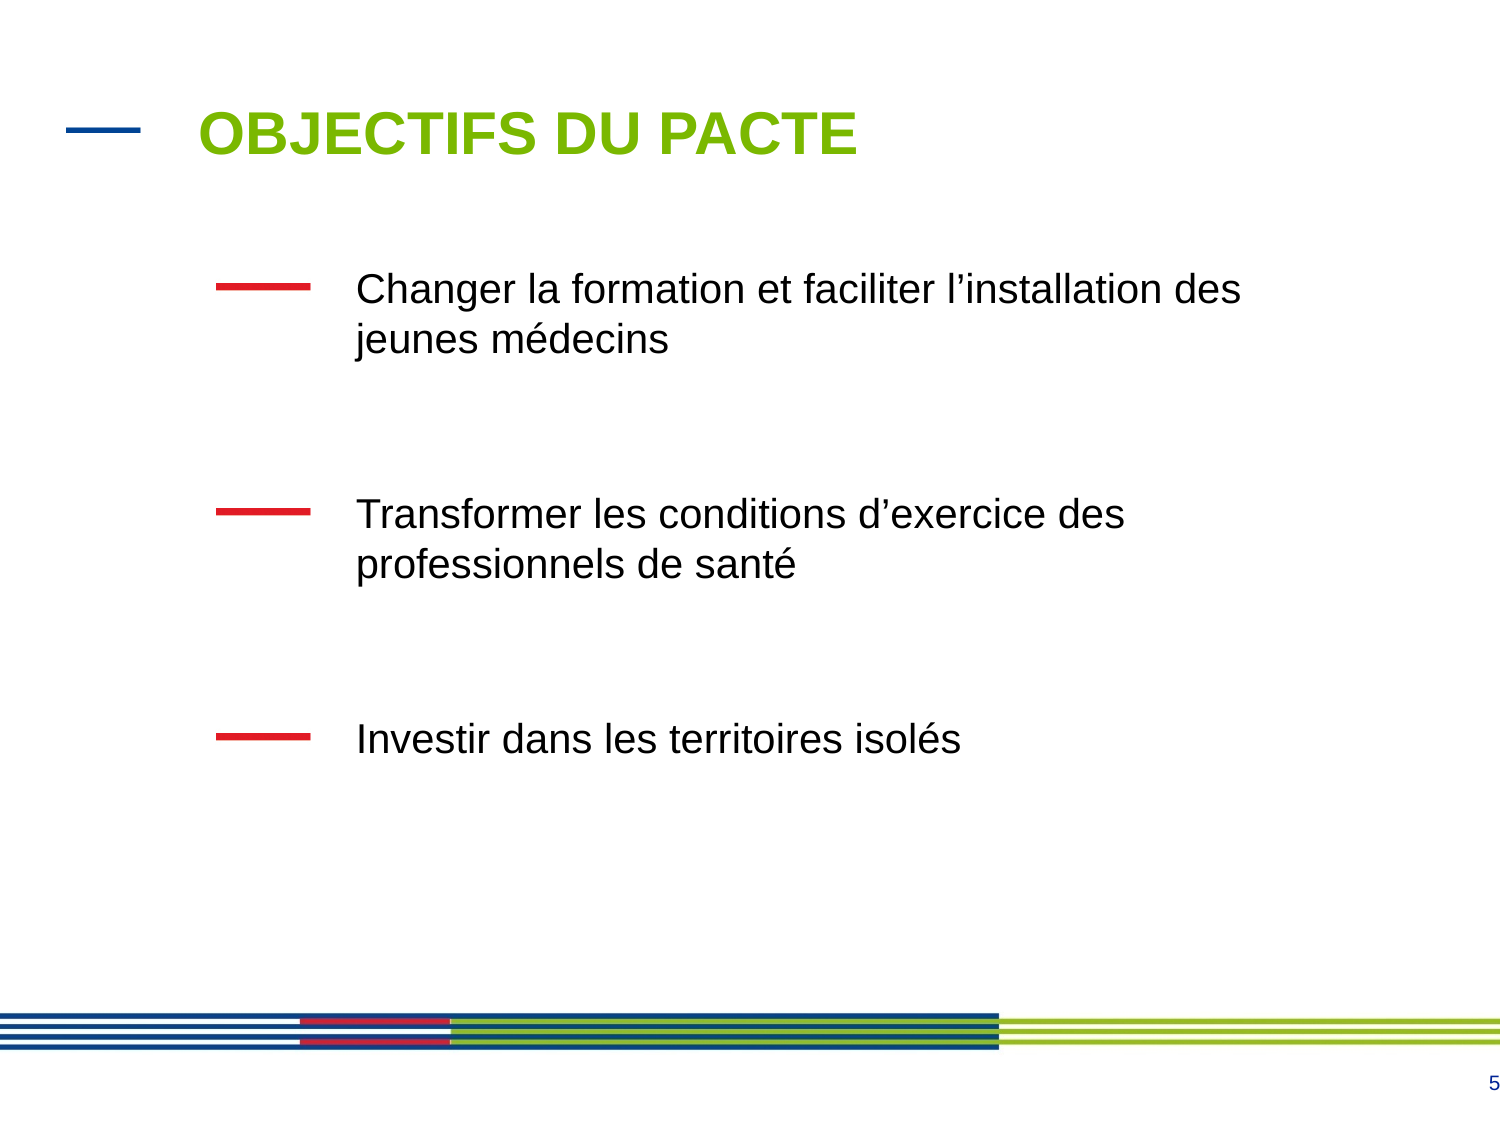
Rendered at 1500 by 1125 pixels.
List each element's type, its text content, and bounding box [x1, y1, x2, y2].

title OBJECTIFS DU PACTE [49, 35, 1388, 224]
picture [215, 503, 311, 520]
picture [65, 123, 141, 137]
picture [215, 278, 311, 295]
picture [215, 728, 311, 745]
picture [0, 999, 1500, 1063]
list Changer la formation et faciliter l’installation des jeunes médecins Transformer les conditions d’exercice des professionnels de santé Investir dans les territoires isolés [199, 253, 1388, 930]
